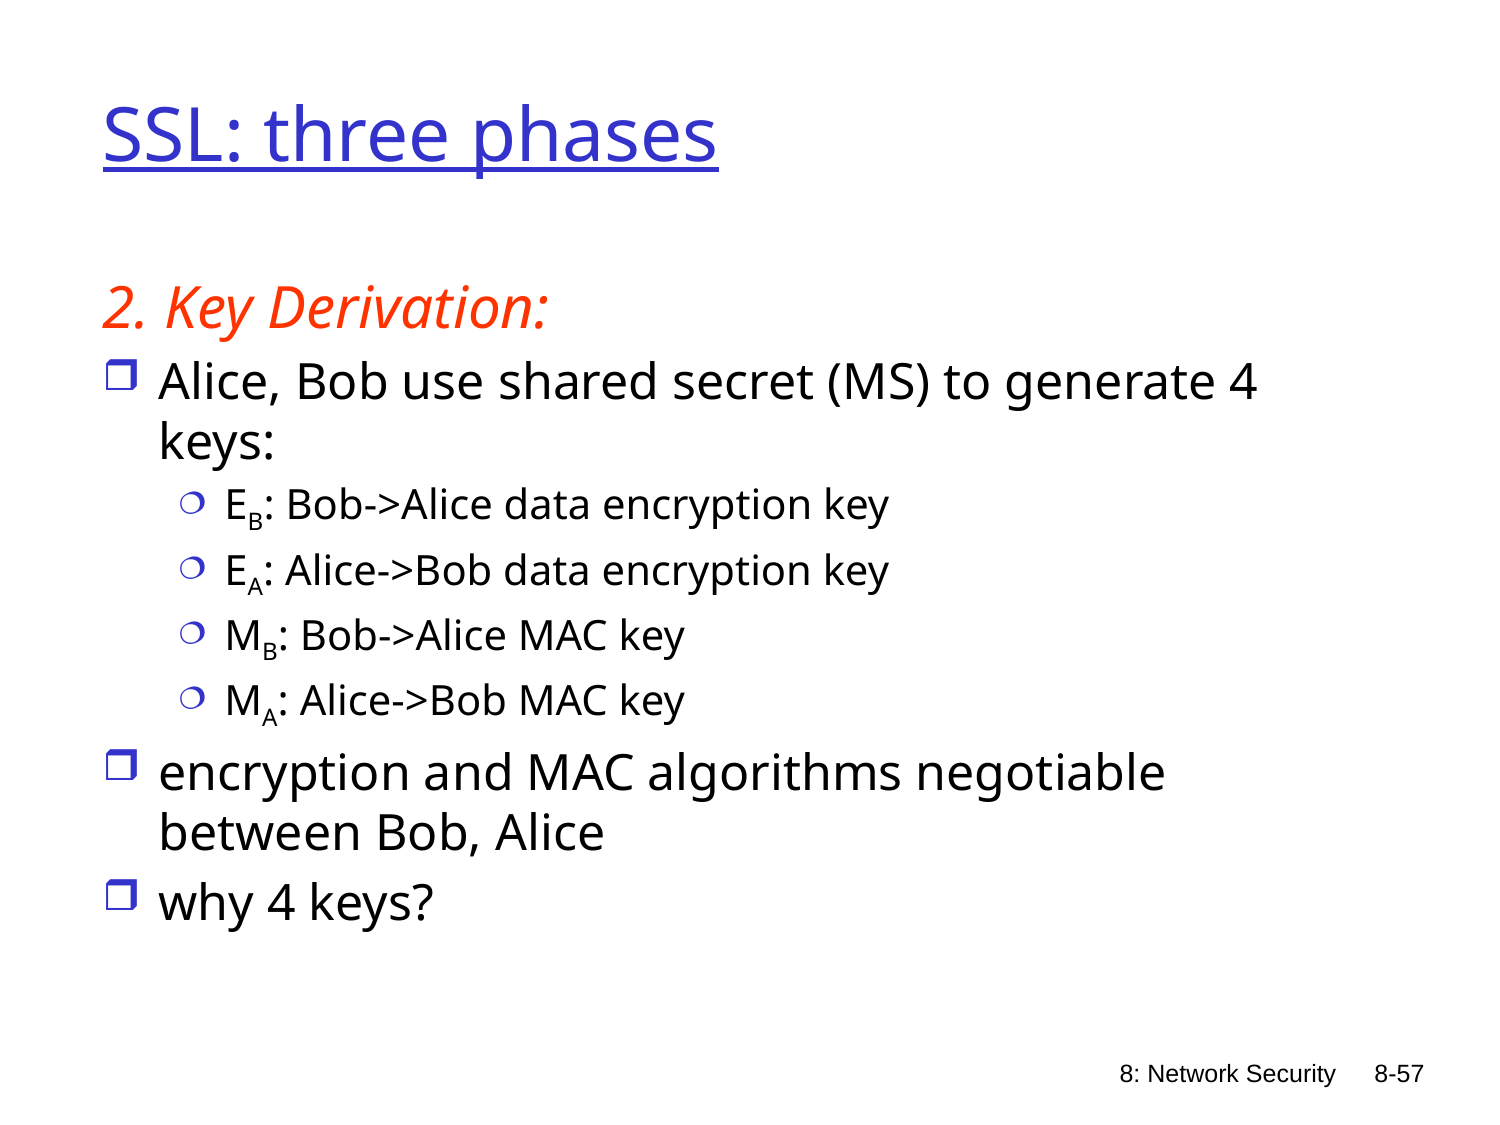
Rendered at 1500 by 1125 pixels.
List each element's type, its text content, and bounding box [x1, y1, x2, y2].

slide_number 8-57 [1320, 1050, 1440, 1099]
footer 8: Network Security [876, 1050, 1352, 1125]
title SSL: three phases [87, 37, 1363, 225]
list 2. Key Derivation: Alice, Bob use shared secret (MS) to generate 4 keys: EB: Bob->Alice data encryption key EA: Alice->Bob data encryption key MB: Bob->Alice MAC key MA: Alice->Bob MAC key encryption and MAC algorithms negotiable between Bob, Alice why 4 keys? [87, 262, 1390, 1025]
